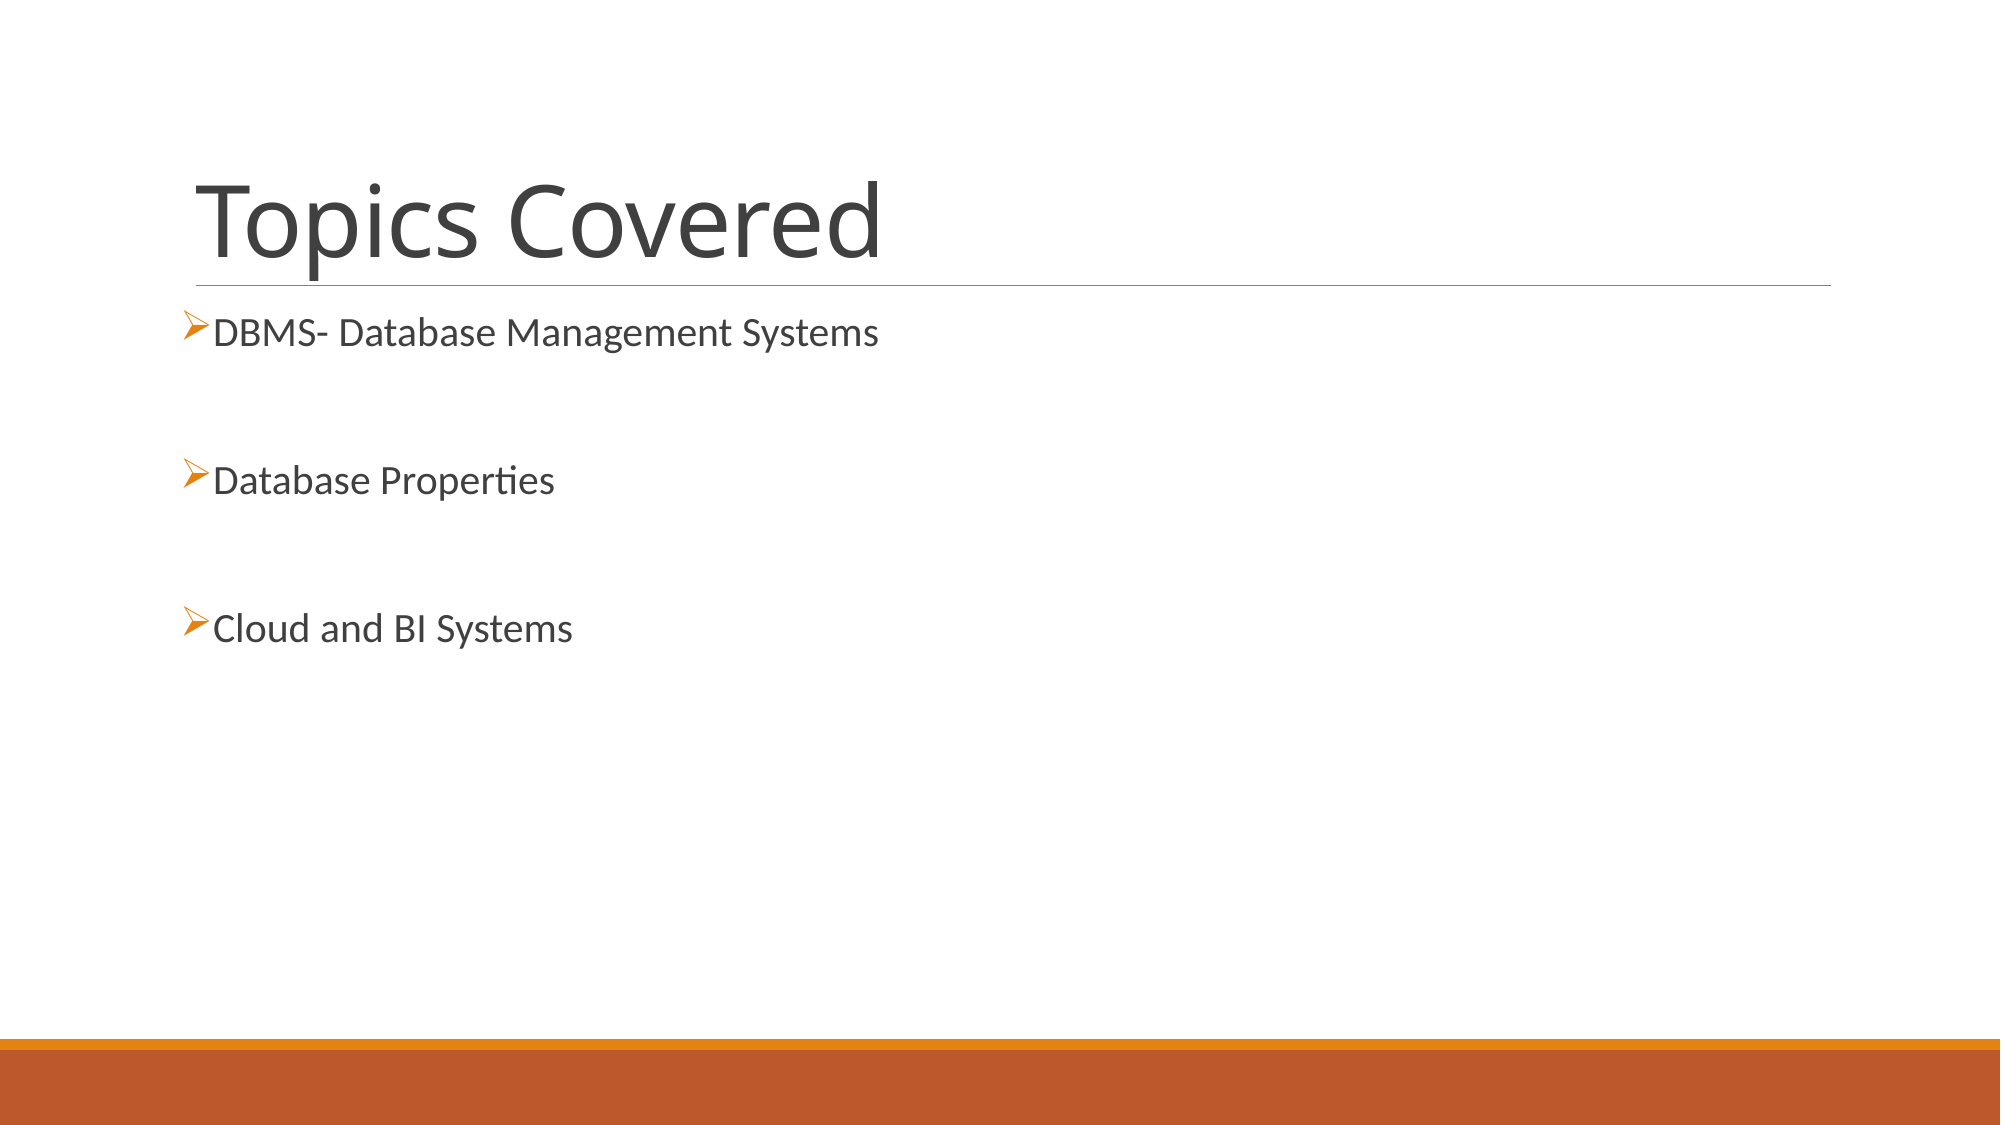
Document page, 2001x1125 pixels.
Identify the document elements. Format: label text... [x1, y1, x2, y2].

list DBMS- Database Management Systems Database Properties Cloud and BI Systems [180, 302, 1830, 963]
title Topics Covered [180, 47, 1830, 285]
